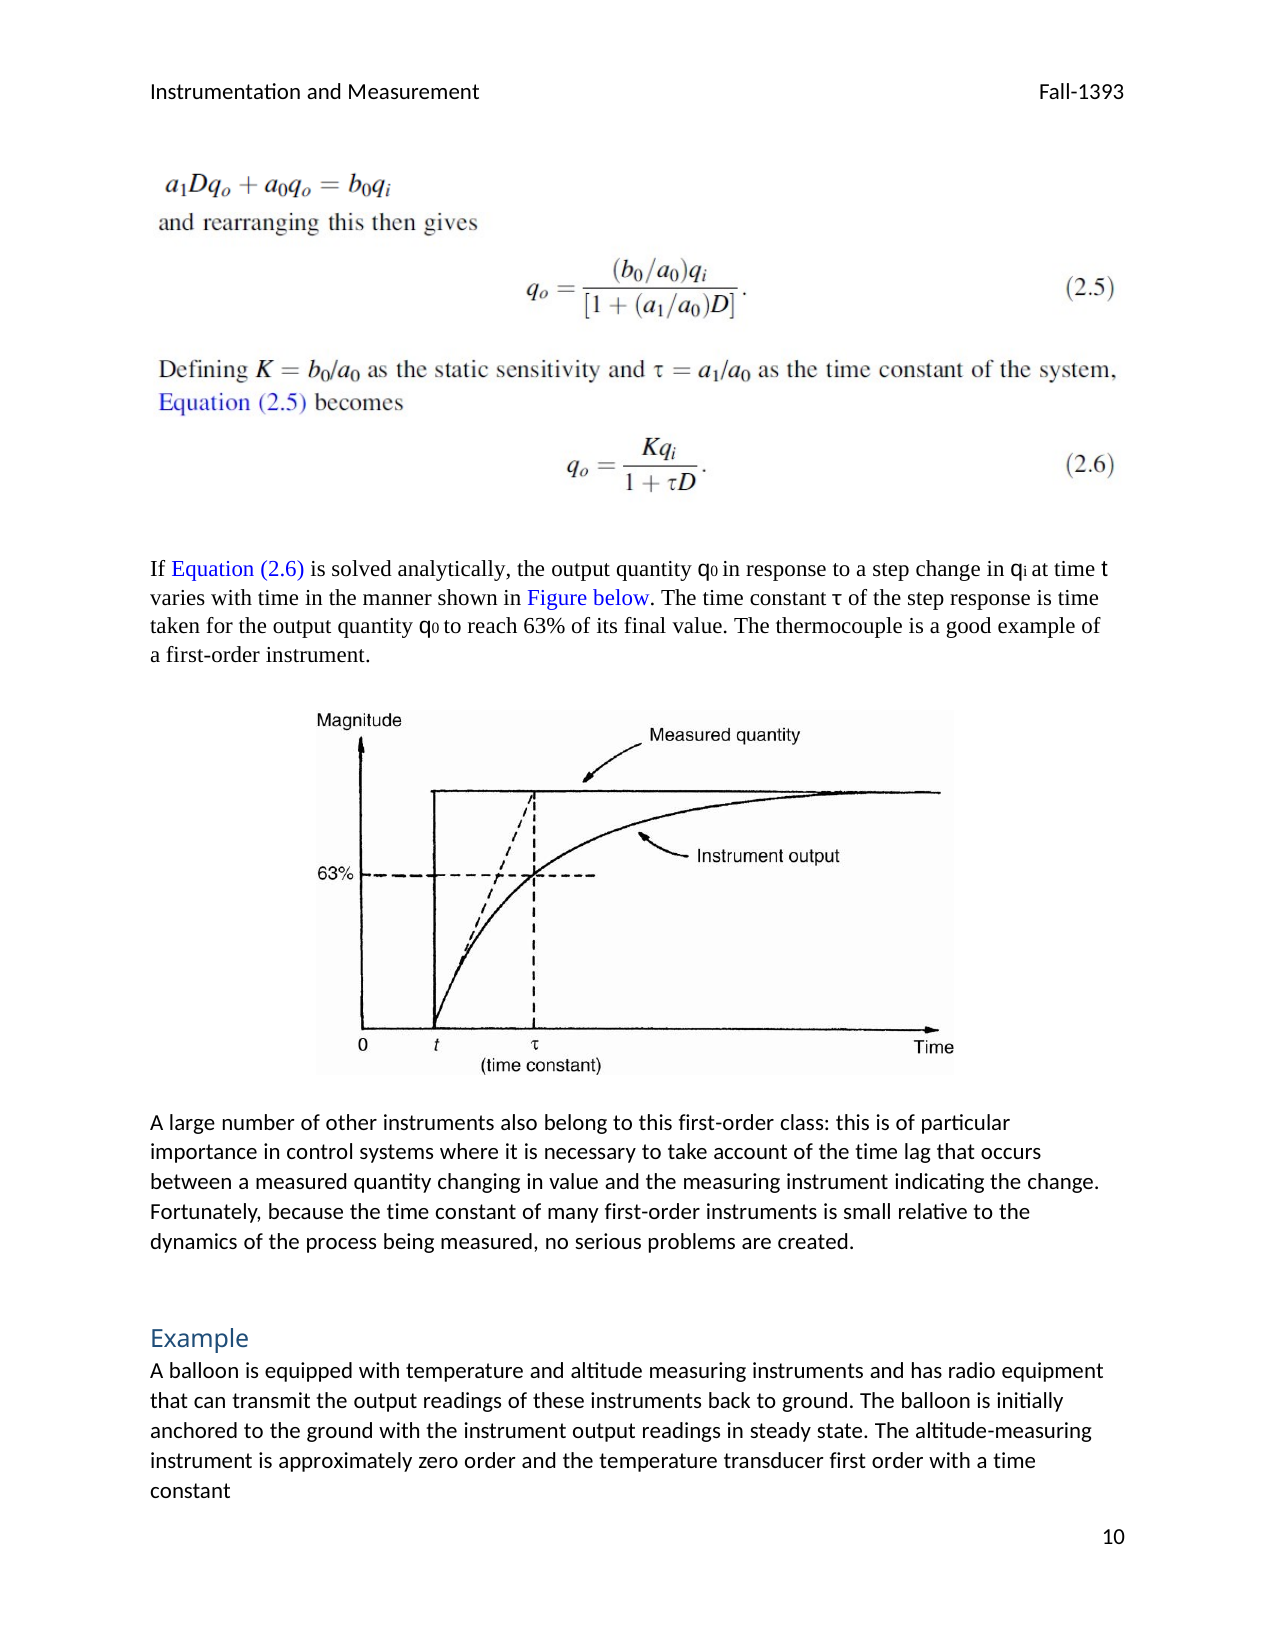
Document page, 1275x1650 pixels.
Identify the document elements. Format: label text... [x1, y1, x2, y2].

text_box Instrumentation and Measurement [147, 77, 482, 105]
text_box [153, 212, 1125, 505]
text_box A large number of other instruments also belong to this first-order class: this is of particular importance in control systems where it is necessary to take account of the time lag that occurs between a measured quantity changing in value and the measuring instrument indicating the change. Fortunately, because the time constant of many first-order instruments is small relative to the dynamics of the process being measured, no serious problems are created. Example A balloon is equipped with temperature and altitude measuring instruments and has radio equipment that can transmit the output readings of these instruments back to ground. The balloon is initially anchored to the ground with the instrument output readings in steady state. The altitude-measuring instrument is approximately zero order and the temperature transducer first order with a time constant [147, 1104, 1123, 1504]
text_box Fall-1393 [1037, 77, 1127, 105]
text_box [150, 156, 412, 213]
text_box If Equation (2.6) is solved analytically, the output quantity q0 in response to a step change in qi at time t varies with time in the manner shown in Figure below. The time constant τ of the step response is time taken for the output quantity q0 to reach 63% of its final value. The thermocouple is a good example of a first-order instrument. [147, 551, 1112, 668]
text_box 10 [1099, 1521, 1128, 1549]
text_box [316, 710, 954, 1075]
